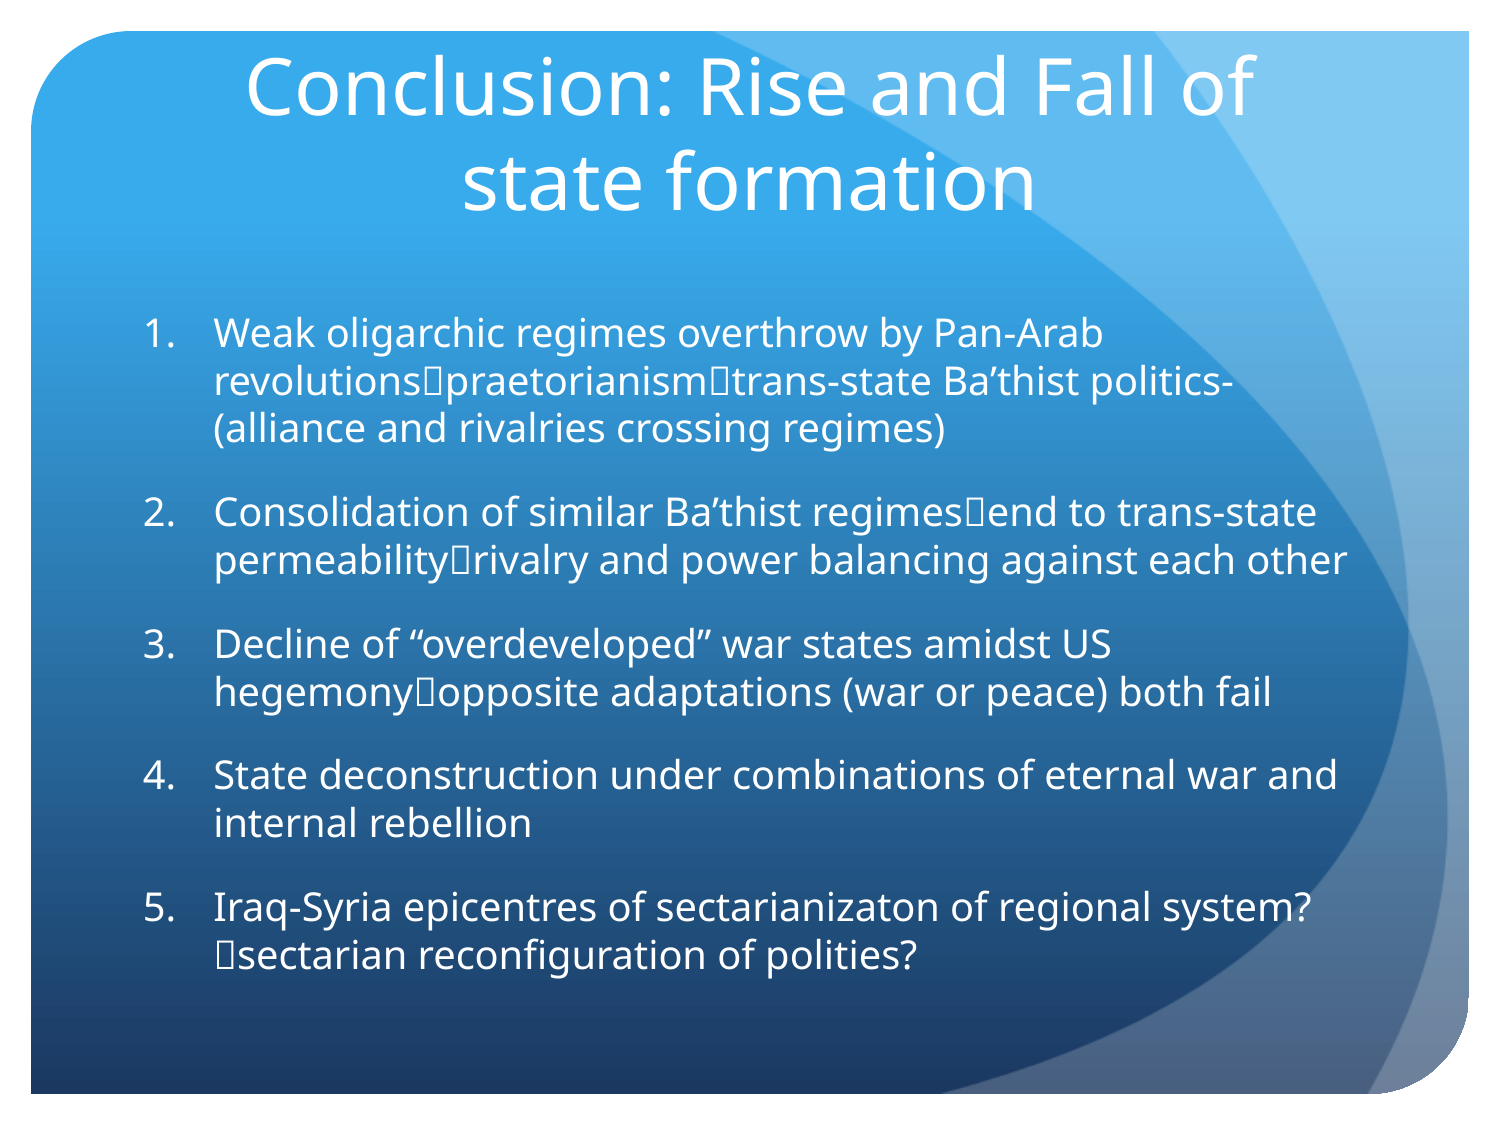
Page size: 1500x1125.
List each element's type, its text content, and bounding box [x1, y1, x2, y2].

list Weak oligarchic regimes overthrow by Pan-Arab revolutionspraetorianismtrans-state Ba’thist politics-(alliance and rivalries crossing regimes) Consolidation of similar Ba’thist regimesend to trans-state permeabilityrivalry and power balancing against each other Decline of “overdeveloped” war states amidst US hegemonyopposite adaptations (war or peace) both fail State deconstruction under combinations of eternal war and internal rebellion Iraq-Syria epicentres of sectarianizaton of regional system?sectarian reconfiguration of polities? [127, 299, 1372, 991]
title Conclusion: Rise and Fall of state formation [127, 62, 1372, 234]
picture [24, 30, 1473, 1094]
